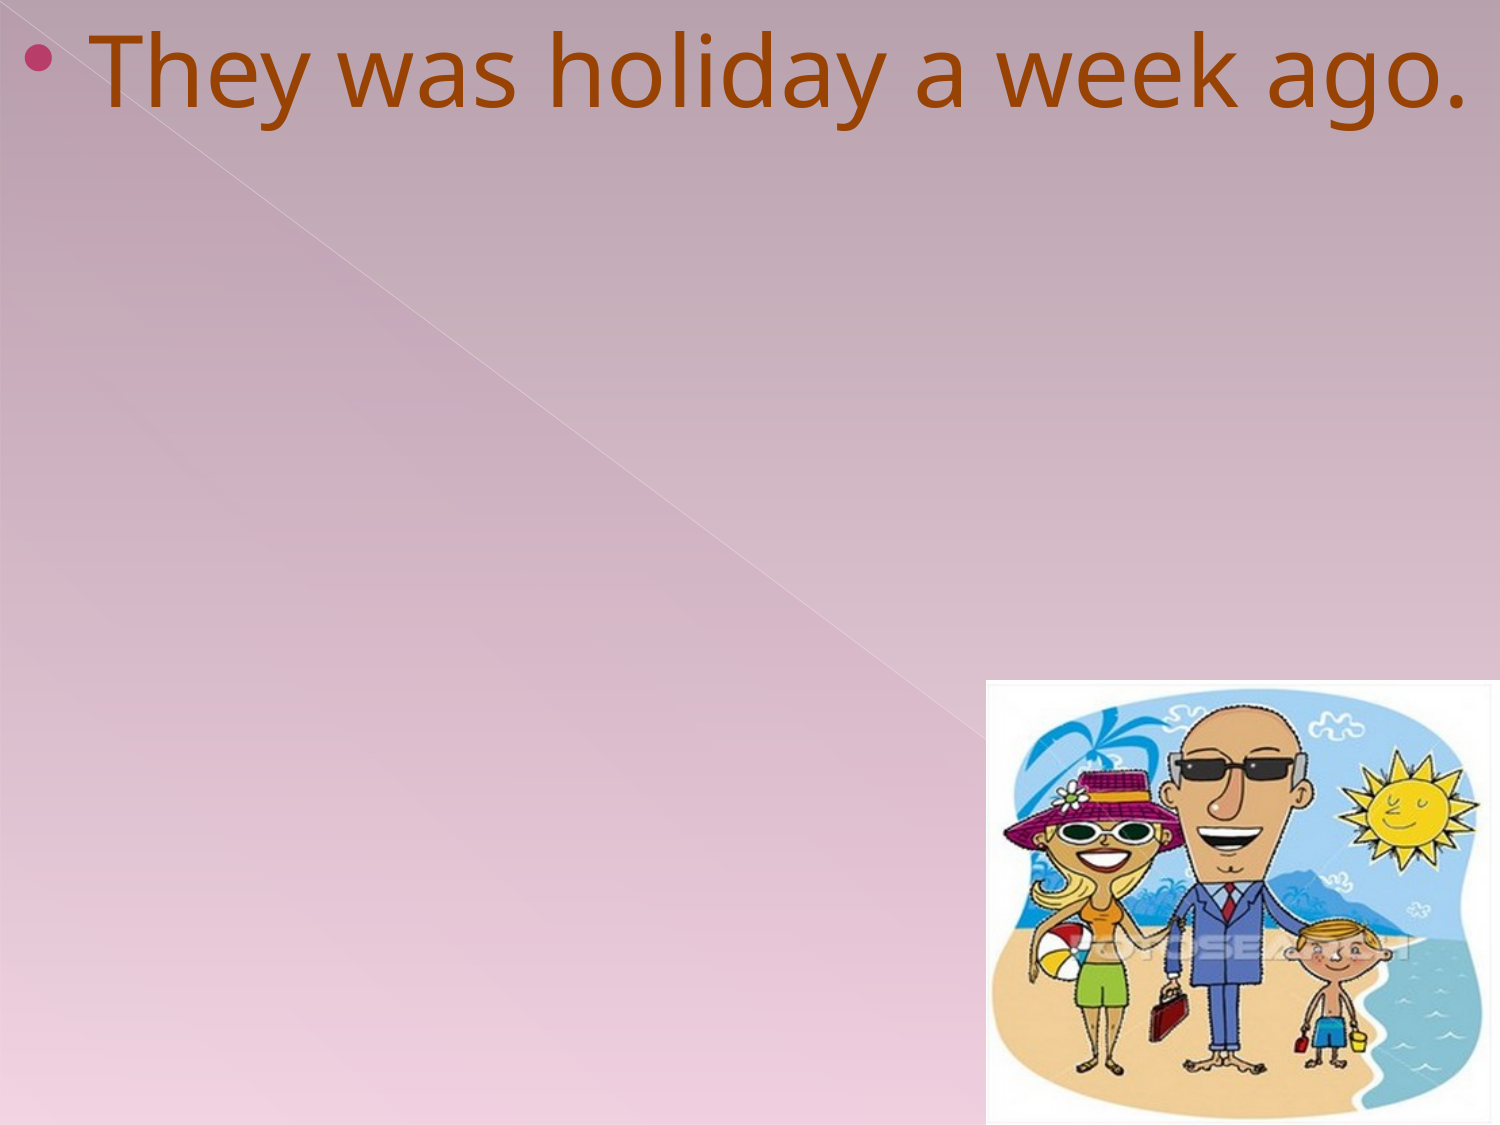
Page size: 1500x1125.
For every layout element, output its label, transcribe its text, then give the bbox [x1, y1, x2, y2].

list They was holiday a week ago. [0, 0, 1500, 1125]
picture [985, 680, 1500, 1125]
